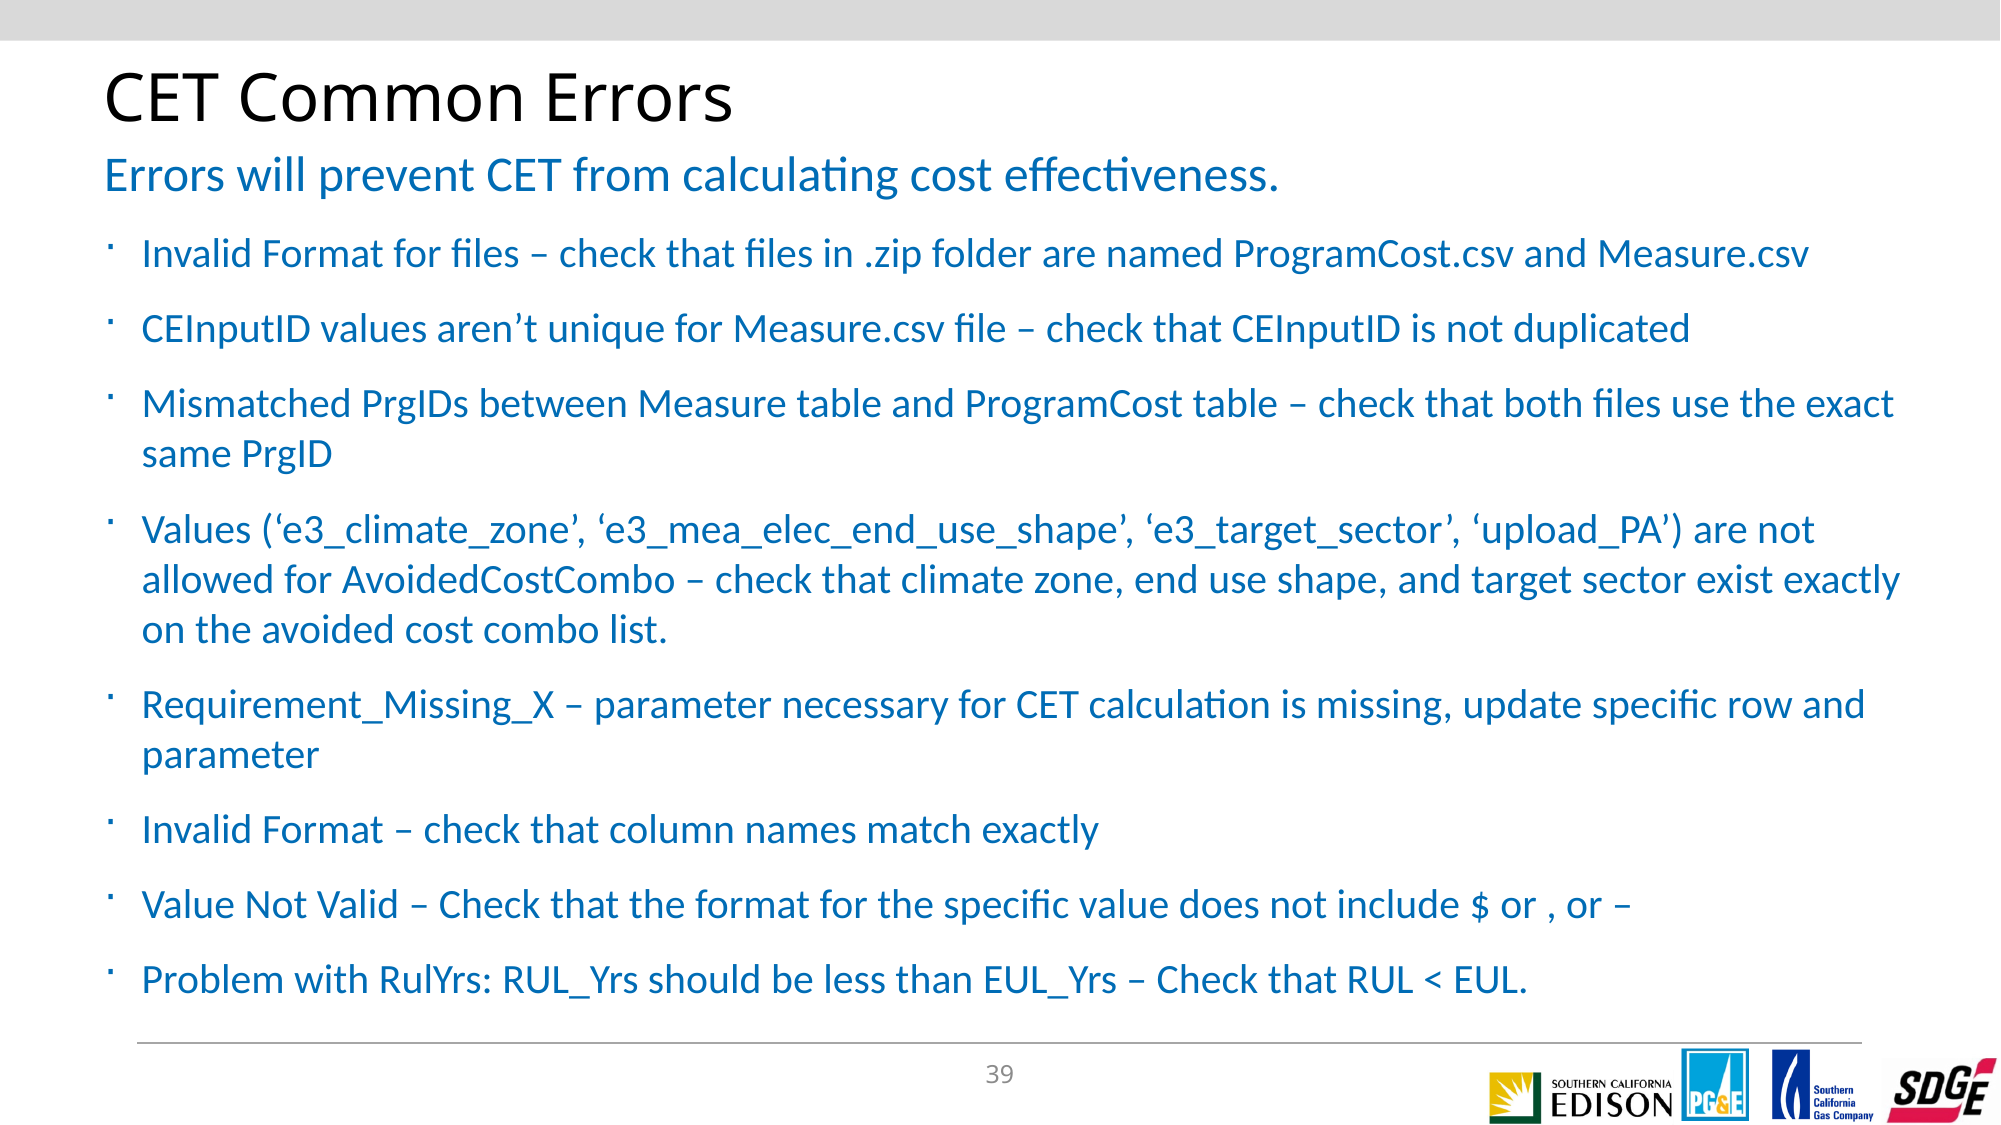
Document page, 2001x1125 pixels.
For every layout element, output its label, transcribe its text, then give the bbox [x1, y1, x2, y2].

slide_number 39 [774, 1049, 1225, 1106]
picture [1479, 1045, 2000, 1125]
text_box CET Common Errors [89, 31, 1437, 133]
text_box Errors will prevent CET from calculating cost effectiveness. Invalid Format for files – check that files in .zip folder are named ProgramCost.csv and Measure.csv CEInputID values aren’t unique for Measure.csv file – check that CEInputID is not duplicated Mismatched PrgIDs between Measure table and ProgramCost table – check that both files use the exact same PrgID Values (‘e3_climate_zone’, ‘e3_mea_elec_end_use_shape’, ‘e3_target_sector’, ‘upload_PA’) are not allowed for AvoidedCostCombo – check that climate zone, end use shape, and target sector exist exactly on the avoided cost combo list. Requirement_Missing_X – parameter necessary for CET calculation is missing, update specific row and parameter Invalid Format – check that column names match exactly Value Not Valid – Check that the format for the specific value does not include $ or , or – Problem with RulYrs: RUL_Yrs should be less than EUL_Yrs – Check that RUL < EUL. [89, 133, 1959, 1049]
